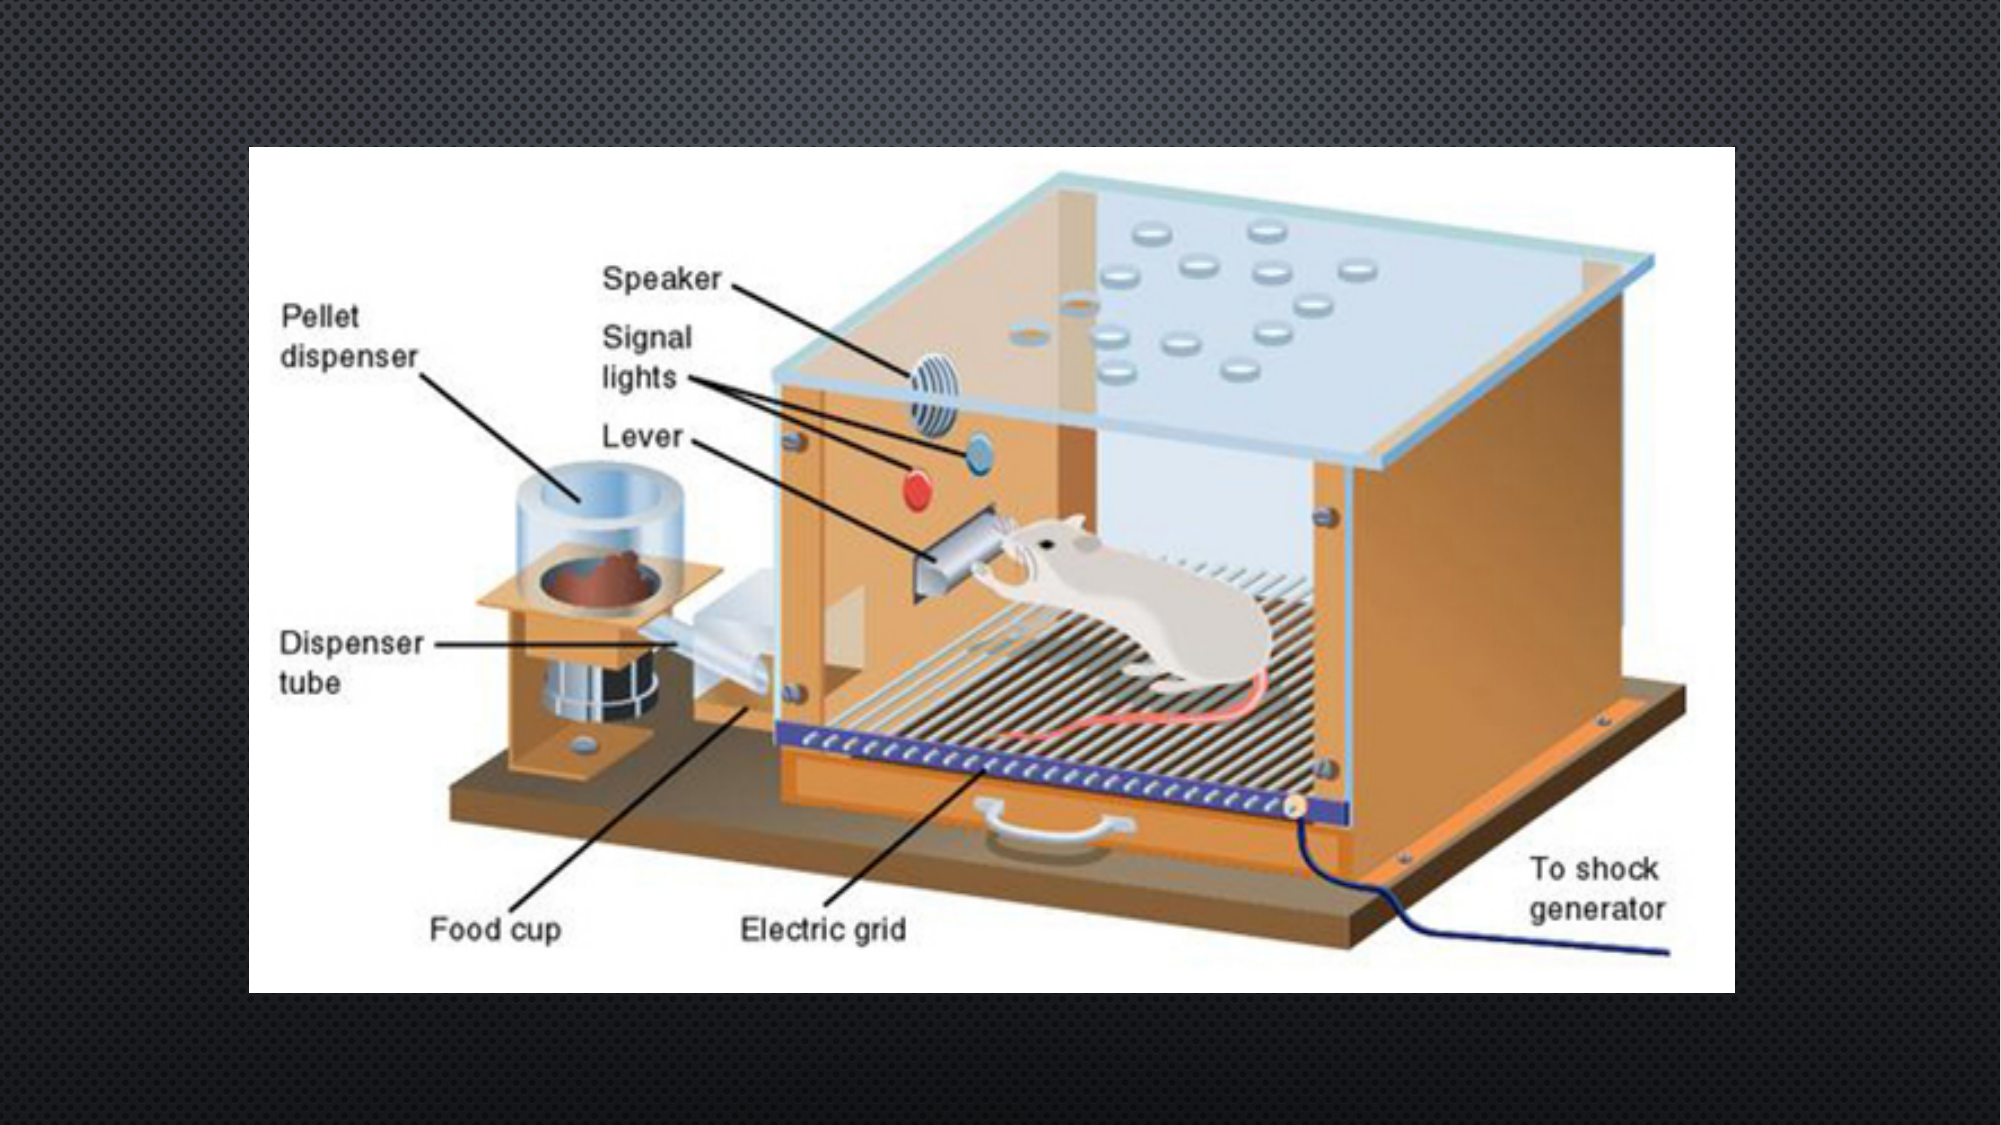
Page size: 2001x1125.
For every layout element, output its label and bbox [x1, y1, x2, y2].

list [248, 147, 1735, 994]
